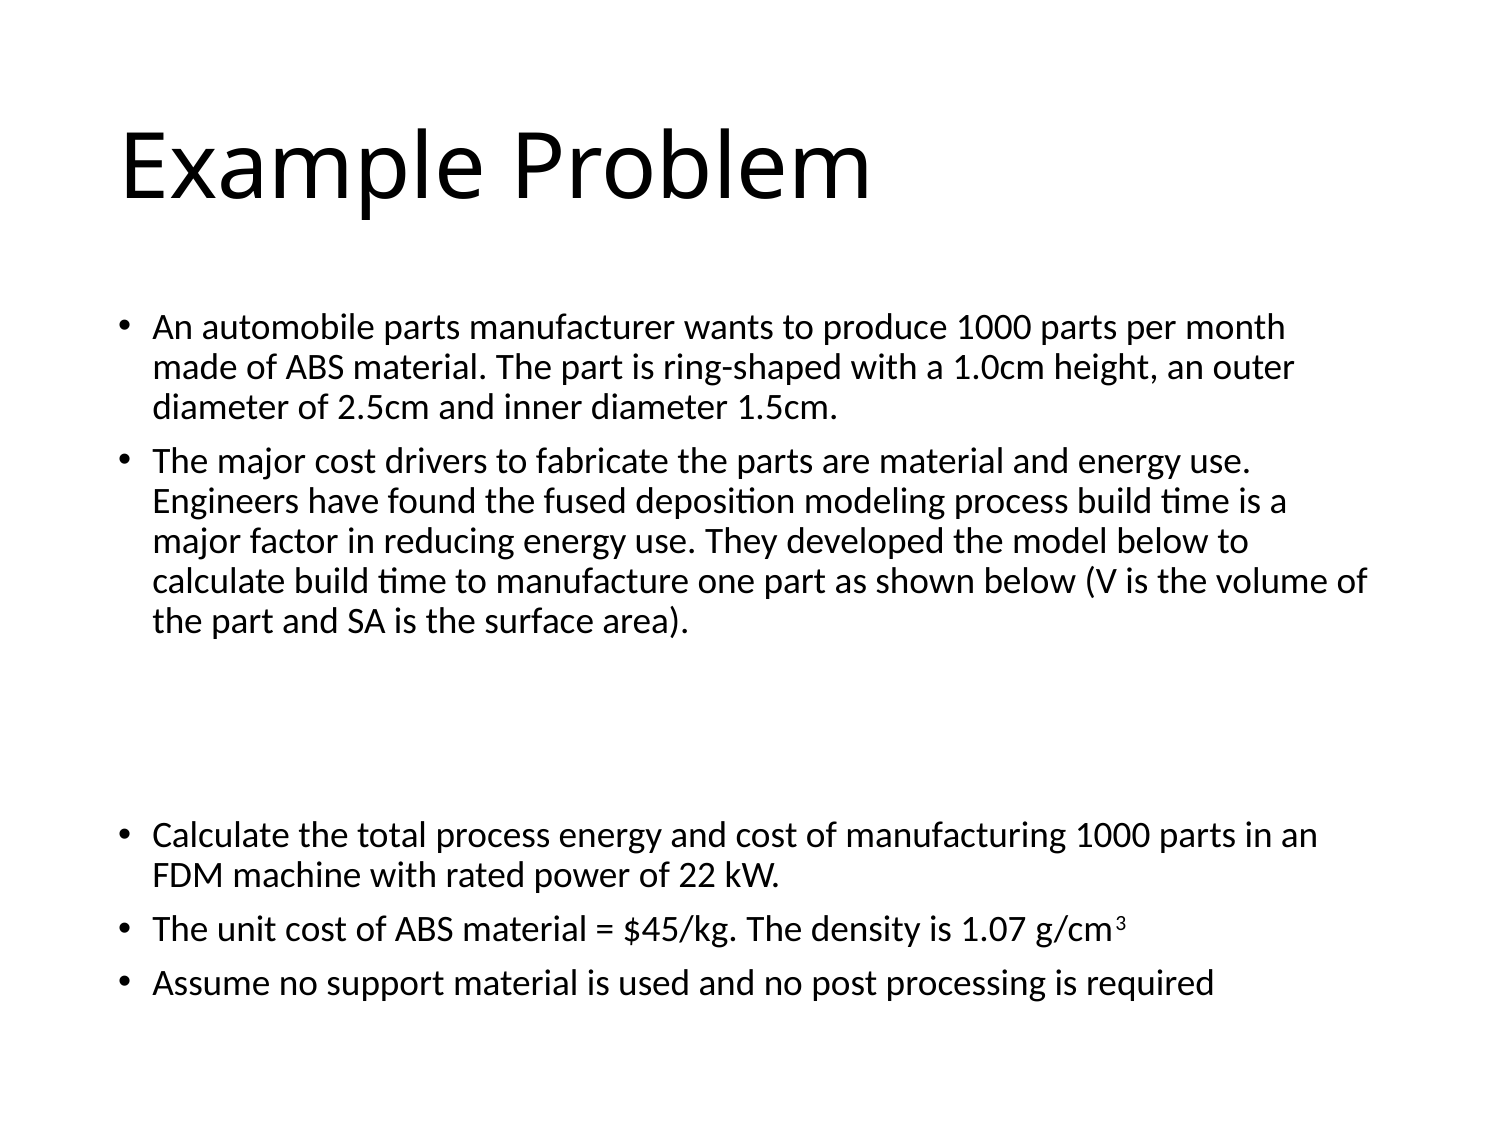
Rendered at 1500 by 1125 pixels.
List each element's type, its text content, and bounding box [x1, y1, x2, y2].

title Example Problem [103, 59, 1397, 278]
